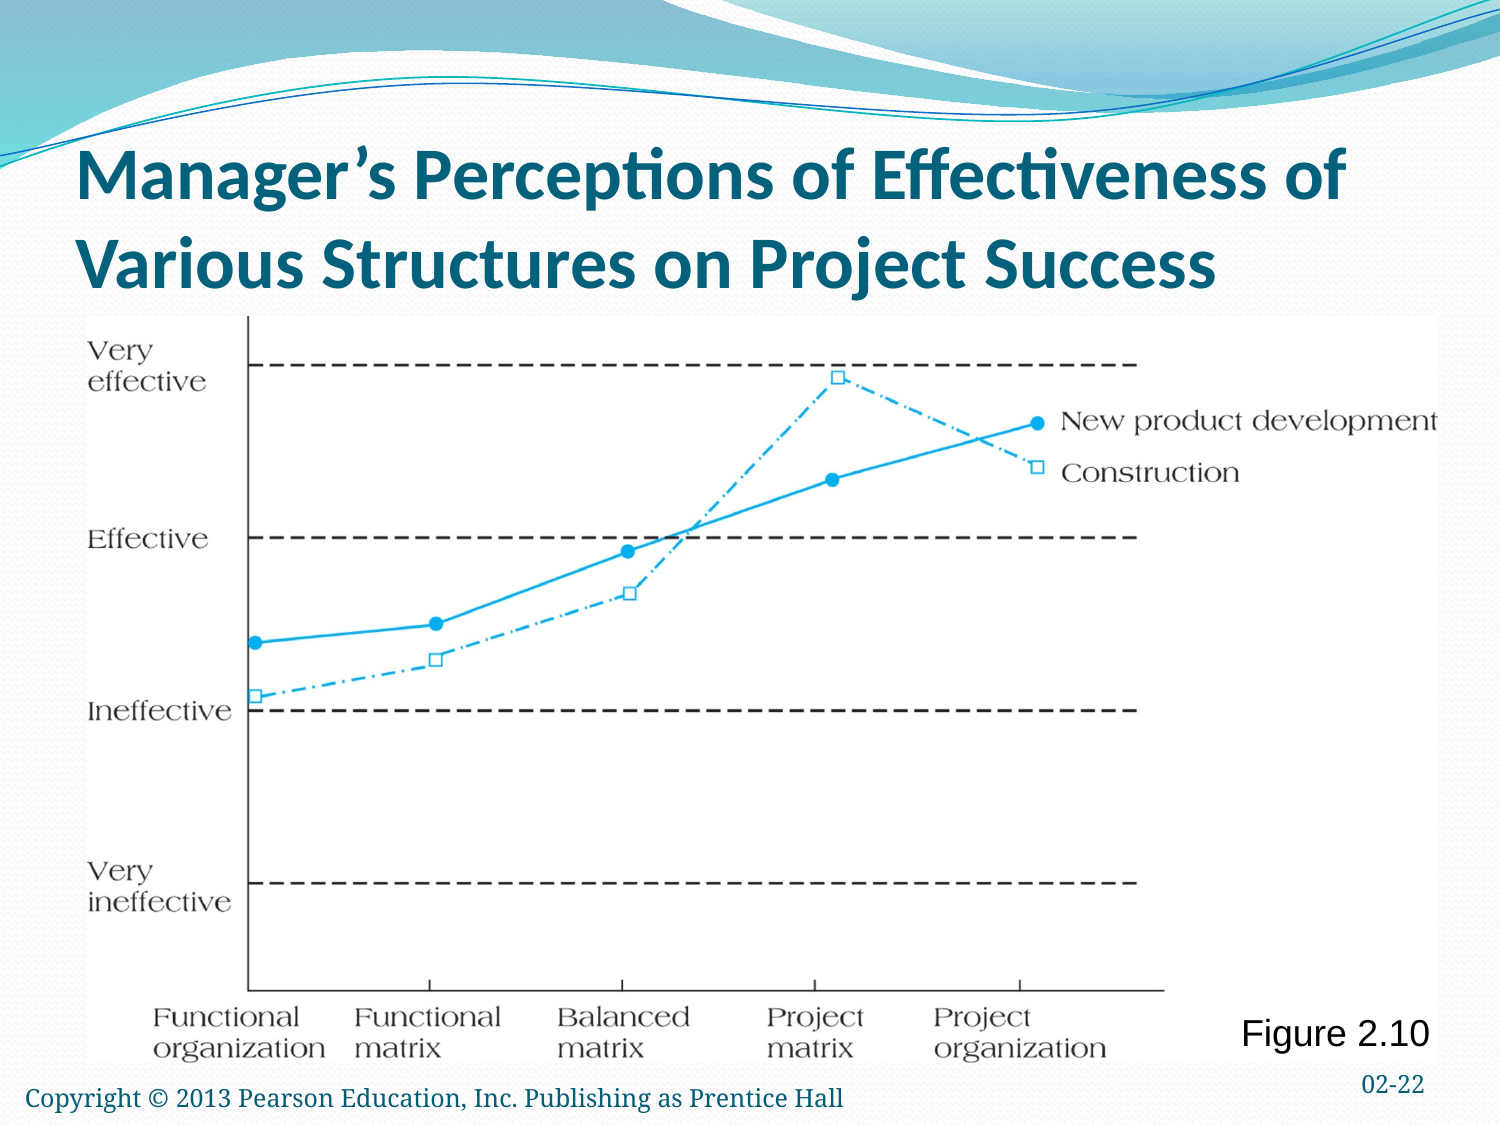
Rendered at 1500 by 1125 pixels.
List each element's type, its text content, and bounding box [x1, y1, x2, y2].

title Manager’s Perceptions of Effectiveness of Various Structures on Project Success [74, 115, 1438, 304]
slide_number 02-22 [1299, 1076, 1425, 1103]
picture [87, 316, 1438, 1063]
